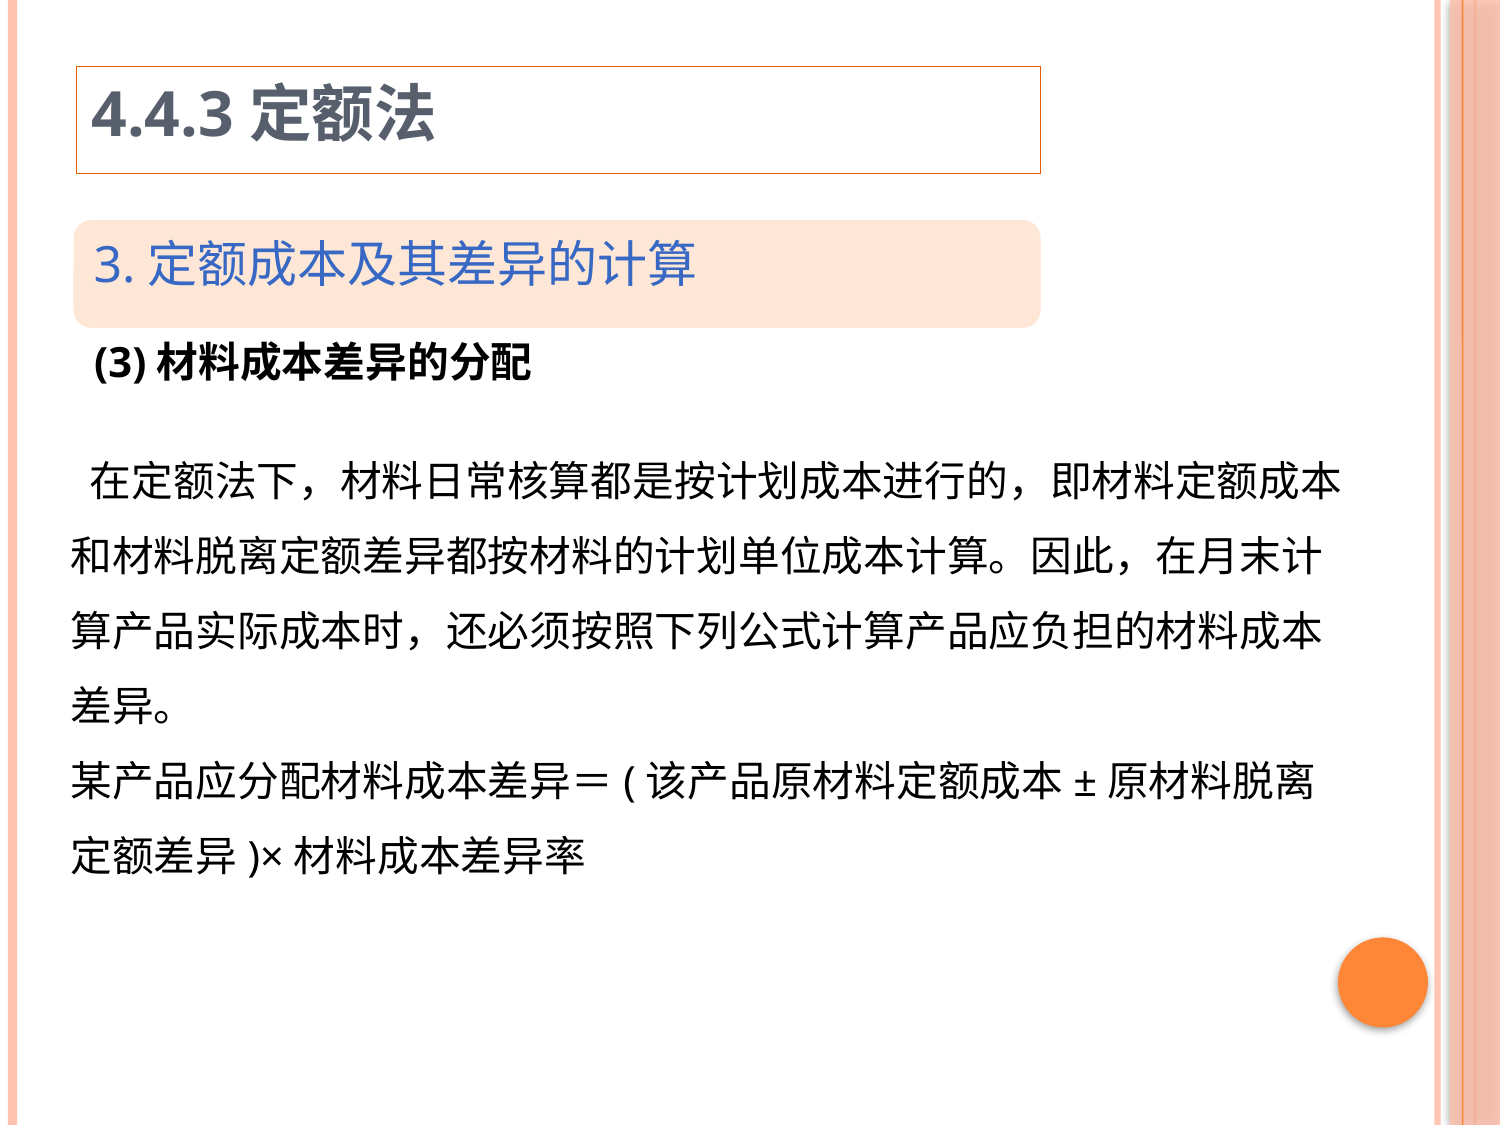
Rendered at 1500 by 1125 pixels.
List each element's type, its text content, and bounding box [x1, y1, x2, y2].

text_box (3)材料成本差异的分配 [79, 327, 1041, 393]
text_box 3.定额成本及其差异的计算 [73, 219, 1041, 327]
text_box 在定额法下，材料日常核算都是按计划成本进行的，即材料定额成本和材料脱离定额差异都按材料的计划单位成本计算。因此，在月末计算产品实际成本时，还必须按照下列公式计算产品应负担的材料成本差异。 某产品应分配材料成本差异＝(该产品原材料定额成本±原材料脱离定额差异)×材料成本差异率 [55, 422, 1365, 888]
text_box 4.4.3定额法 [76, 66, 1041, 174]
